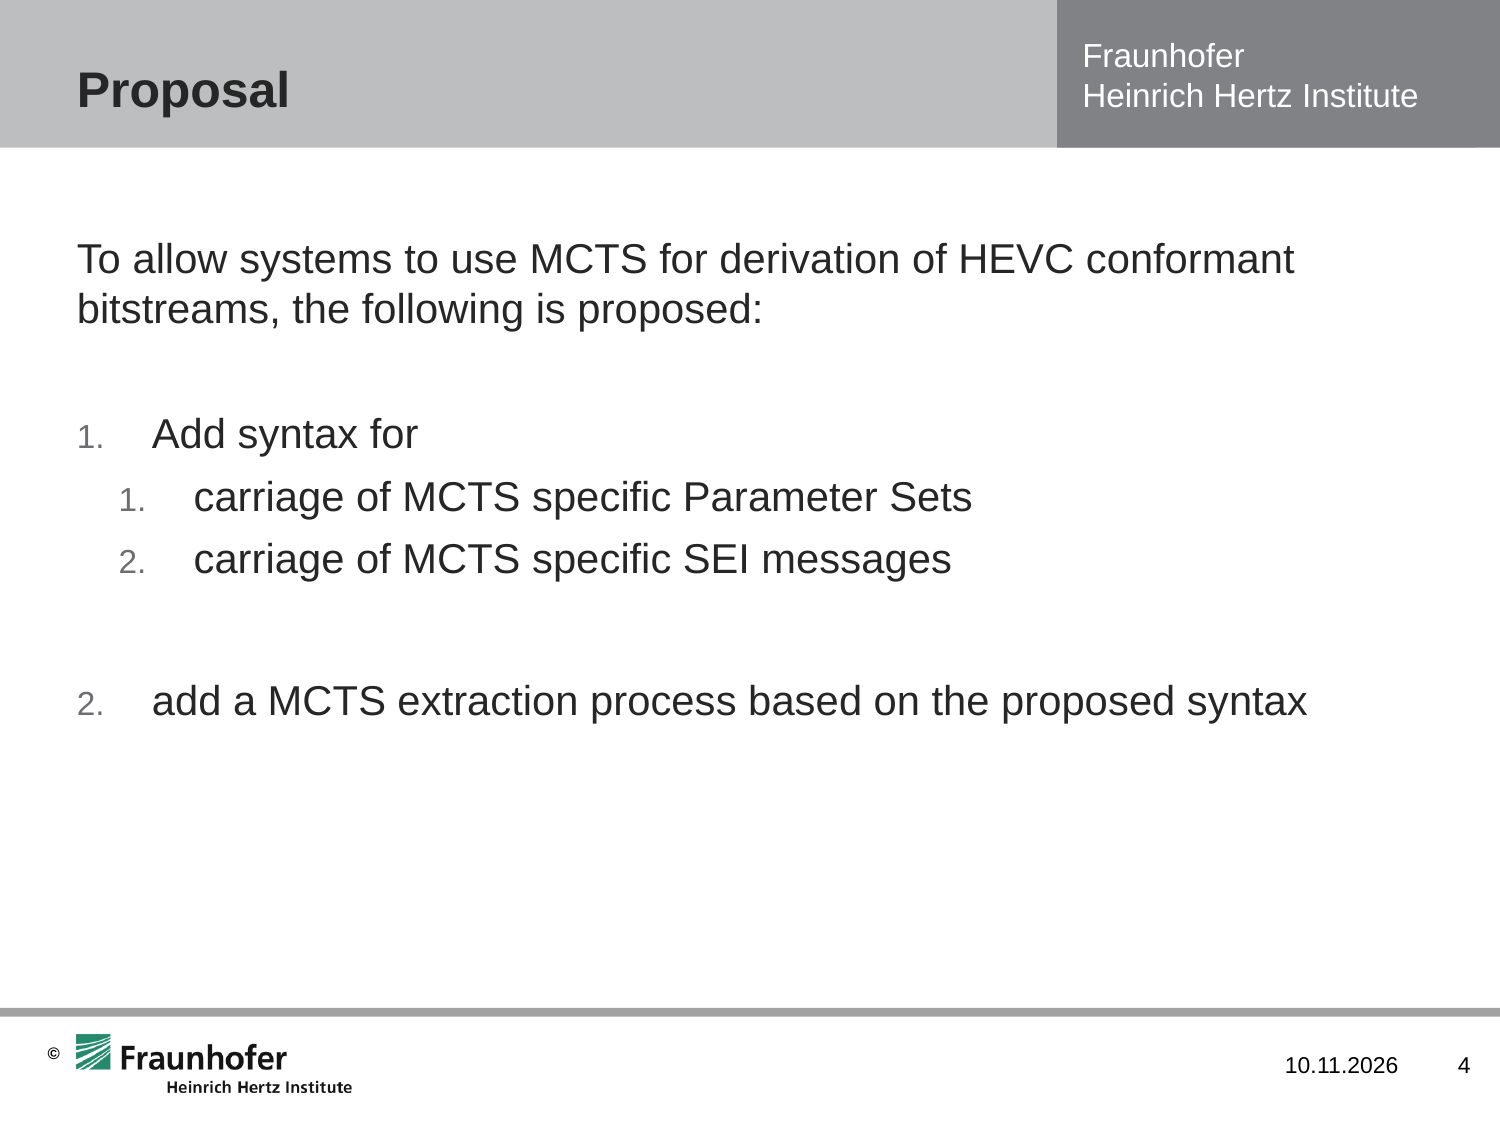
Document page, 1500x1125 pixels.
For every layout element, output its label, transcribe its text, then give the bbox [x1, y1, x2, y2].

title Proposal [76, 58, 1022, 118]
list To allow systems to use MCTS for derivation of HEVC conformant bitstreams, the following is proposed: Add syntax for carriage of MCTS specific Parameter Sets carriage of MCTS specific SEI messages add a MCTS extraction process based on the proposed syntax [76, 231, 1471, 973]
slide_number 4 [1394, 1034, 1471, 1094]
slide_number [1019, 1034, 1394, 1094]
picture [76, 1034, 352, 1093]
